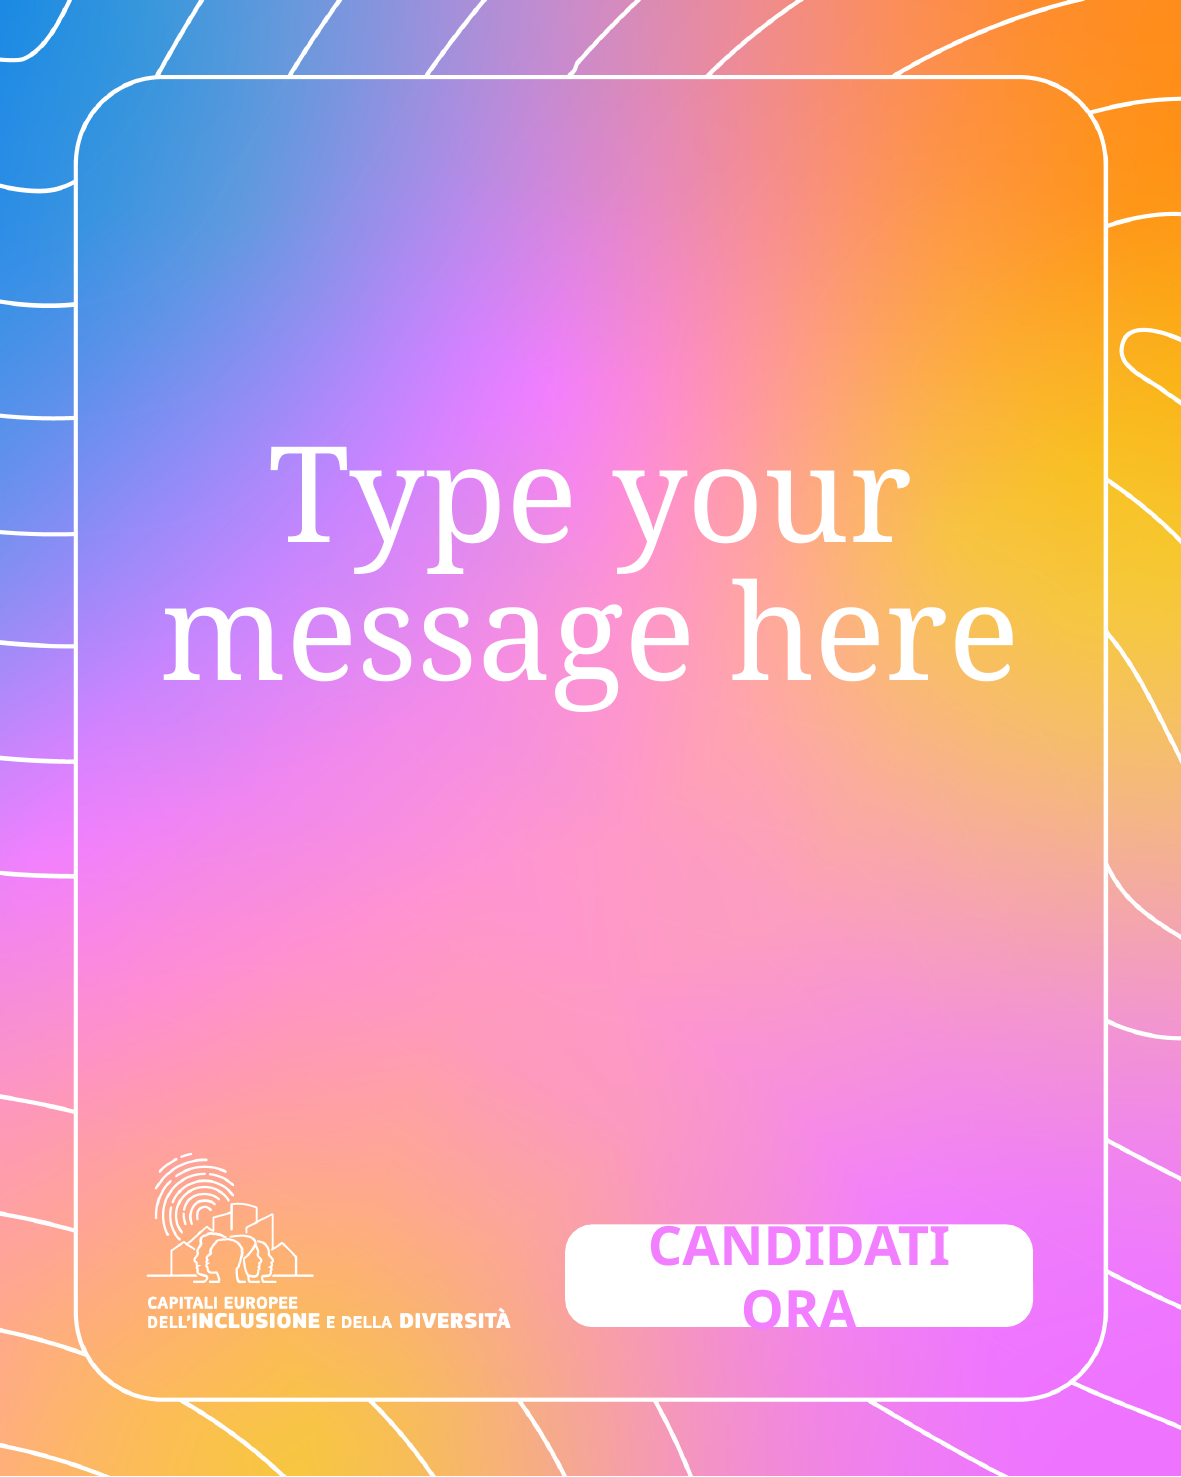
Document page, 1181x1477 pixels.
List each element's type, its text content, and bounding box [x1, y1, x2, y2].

picture [0, 0, 1181, 1476]
title Type your message here [88, 161, 1093, 977]
text_box CANDIDATI ORA [579, 1238, 1019, 1313]
